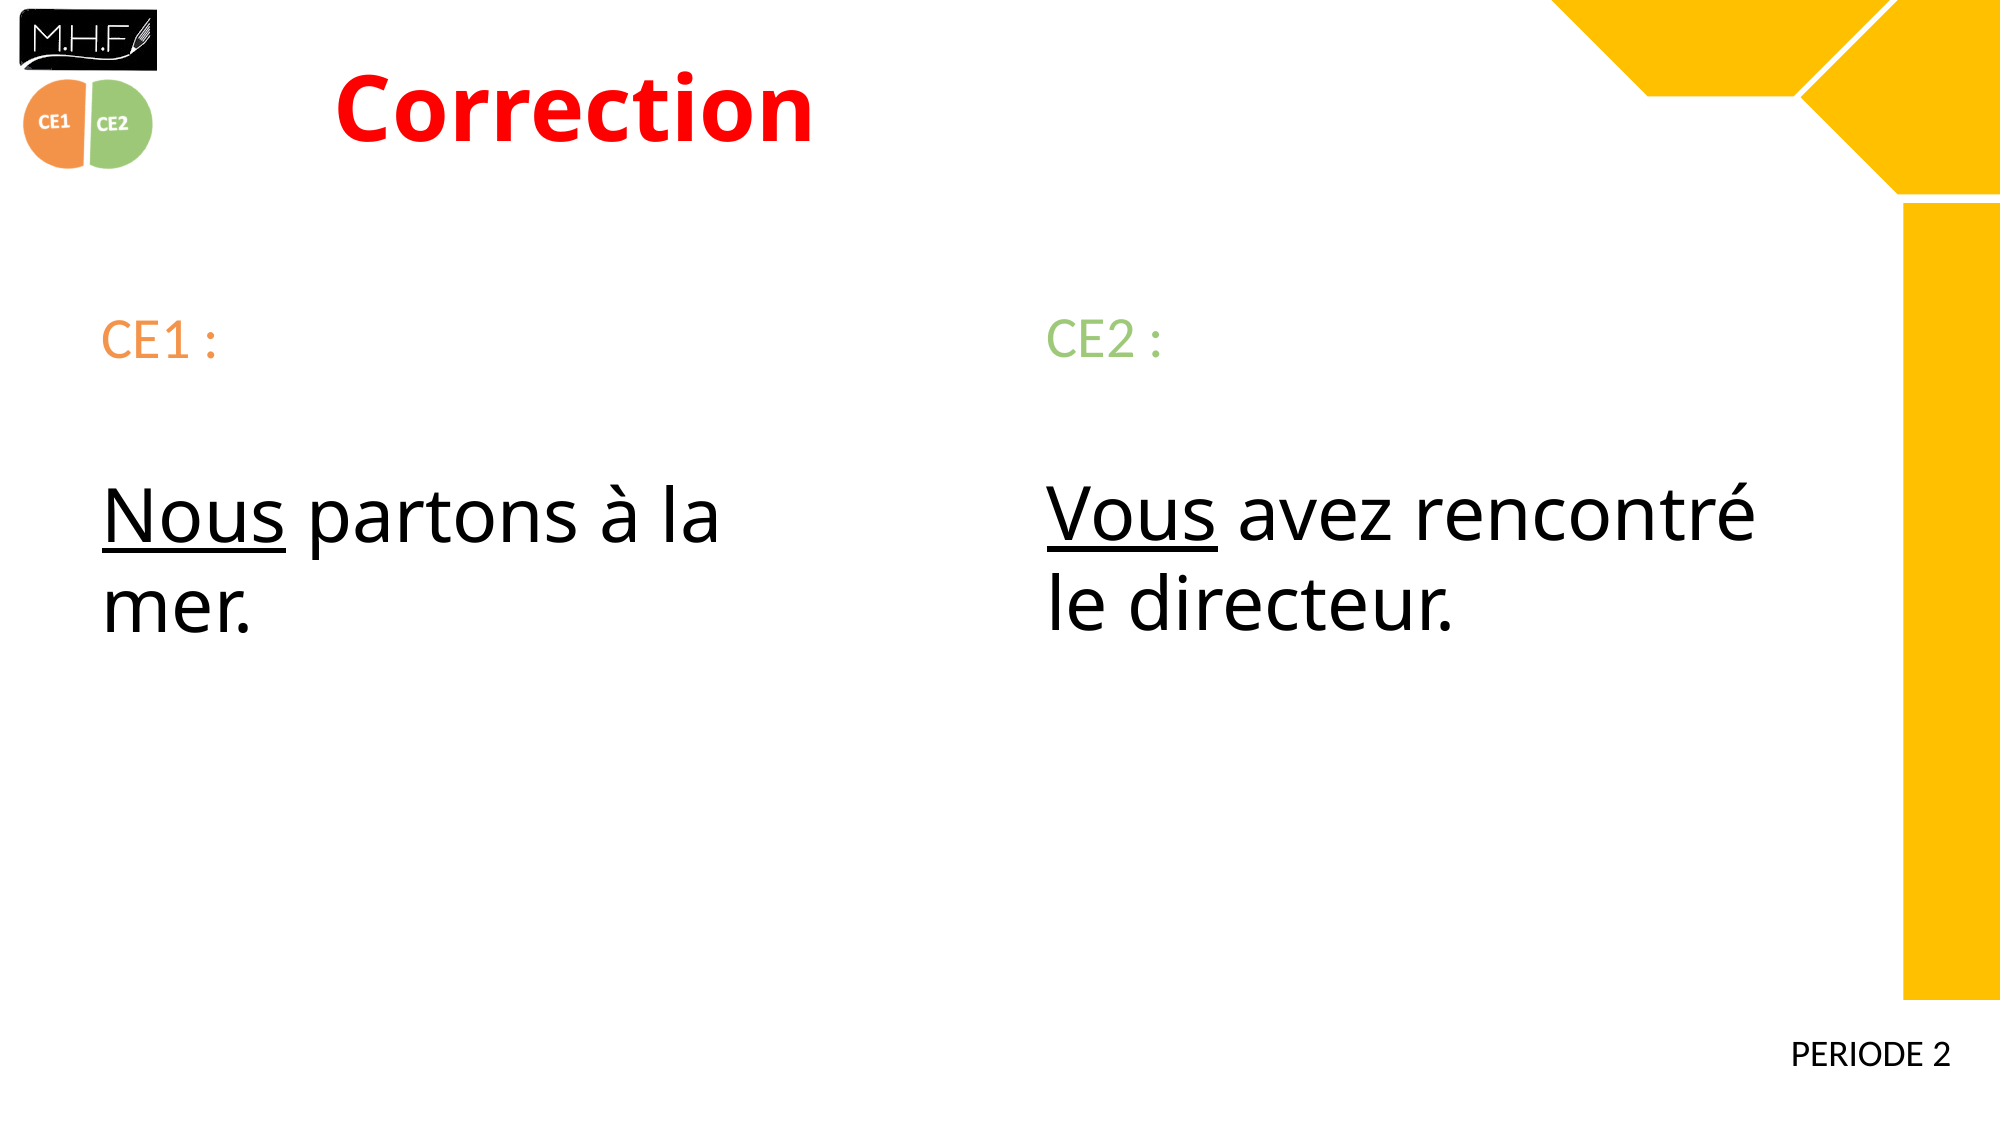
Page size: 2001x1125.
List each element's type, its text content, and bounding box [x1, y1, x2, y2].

text_box [1902, 202, 2000, 1001]
text_box PERIODE 2 [1362, 1021, 1967, 1125]
text_box [1799, 0, 2000, 196]
text_box [1549, 0, 1892, 98]
title Correction [318, 3, 1865, 221]
list CE1 : Nous partons à la mer. [86, 300, 897, 1015]
picture [1, 7, 177, 207]
text_box CE2 : Vous avez rencontré le directeur. [1031, 299, 1853, 1014]
